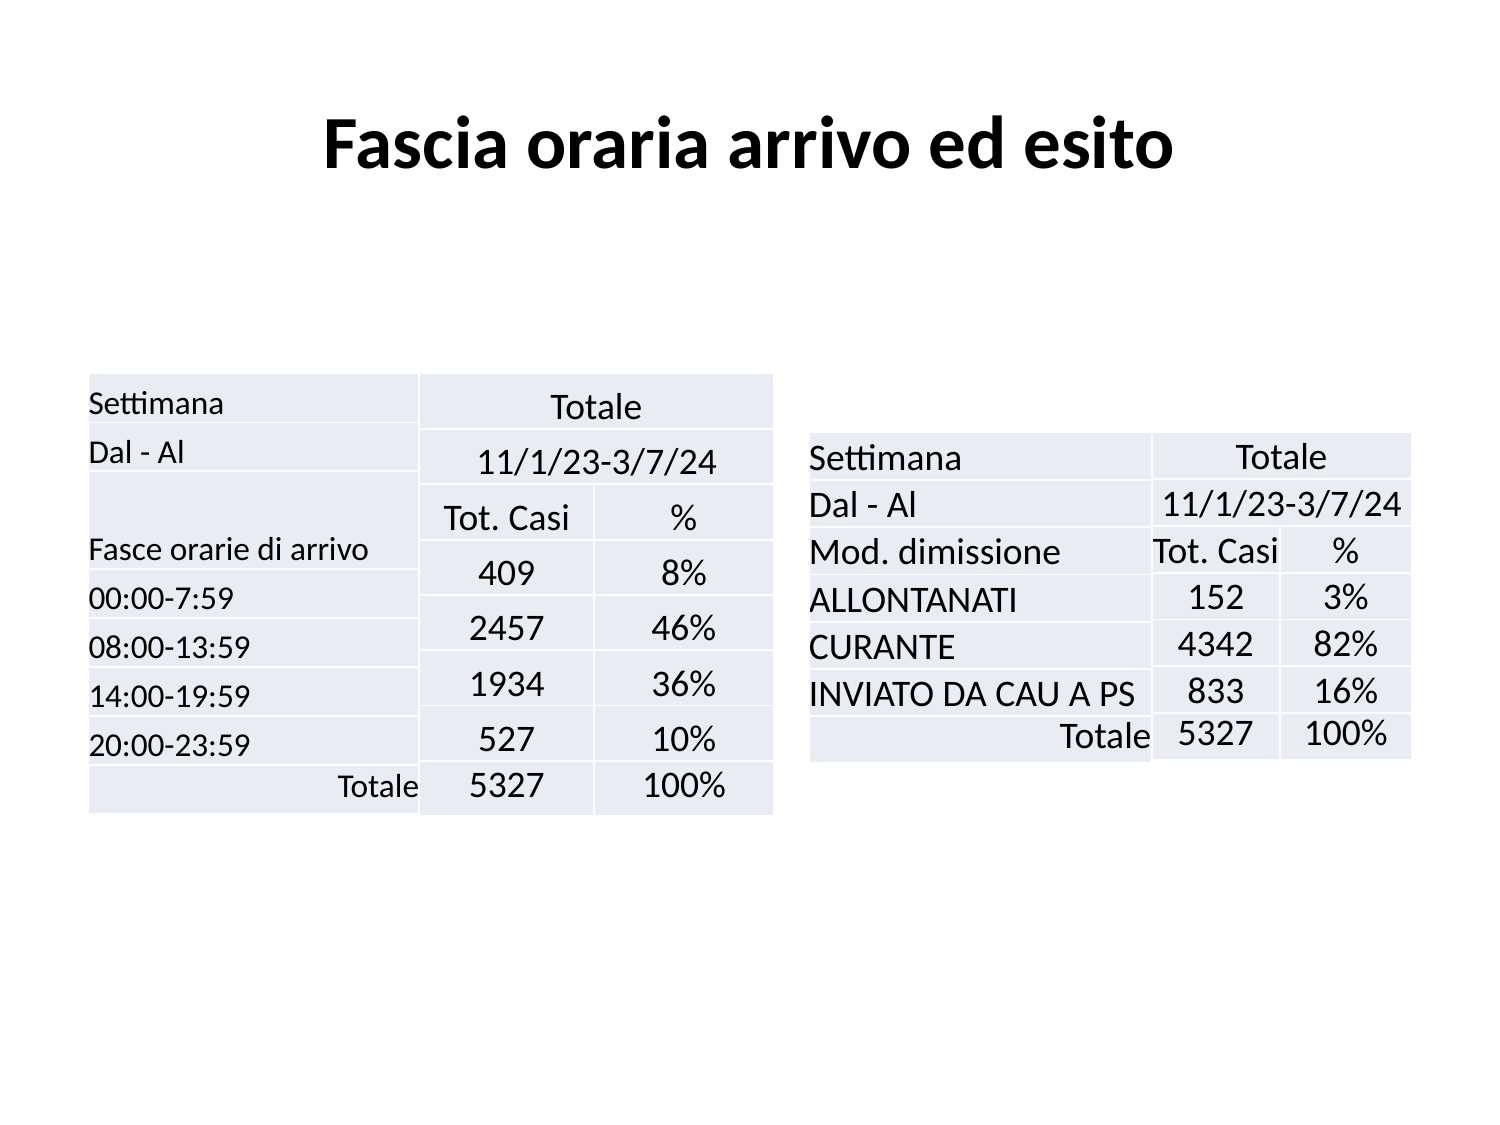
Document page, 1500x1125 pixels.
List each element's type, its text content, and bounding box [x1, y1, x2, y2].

table_header Settimana [89, 374, 418, 422]
table_cell 11/1/23-3/7/24 [1153, 480, 1411, 525]
table_header Totale [420, 374, 773, 428]
table_cell 152 [1153, 574, 1279, 619]
table_cell 11/1/23-3/7/24 [420, 430, 773, 483]
table_cell 527 [420, 706, 593, 760]
table_cell 3% [1281, 574, 1411, 619]
table_cell CURANTE [810, 623, 1151, 668]
table_cell Tot. Casi [420, 485, 593, 539]
table_cell 36% [595, 651, 773, 705]
table_cell Mod. dimissione [810, 528, 1151, 574]
table_cell 46% [595, 596, 773, 649]
table_cell 100% [595, 762, 773, 815]
table_header Settimana [810, 433, 1151, 479]
table_cell Totale [810, 717, 1151, 762]
table_cell 1934 [420, 651, 593, 705]
table_cell 833 [1153, 667, 1279, 712]
table_cell 8% [595, 541, 773, 594]
table_cell 5327 [1153, 714, 1279, 759]
table_cell 08:00-13:59 [89, 619, 418, 666]
table_cell ALLONTANATI [810, 575, 1151, 621]
table_cell 14:00-19:59 [89, 668, 418, 715]
table_cell 409 [420, 541, 593, 594]
table_cell 4342 [1153, 620, 1279, 665]
table_cell 10% [595, 706, 773, 760]
table_header Totale [1153, 433, 1411, 478]
table_cell 100% [1281, 714, 1411, 759]
table_cell Fasce orarie di arrivo [89, 472, 418, 568]
table_cell 2457 [420, 596, 593, 649]
title Fascia oraria arrivo ed esito [75, 45, 1425, 233]
table_cell 5327 [420, 762, 593, 815]
table_cell % [595, 485, 773, 539]
table_cell Dal - Al [89, 423, 418, 470]
table_cell 00:00-7:59 [89, 570, 418, 617]
table_cell 20:00-23:59 [89, 717, 418, 764]
table_cell INVIATO DA CAU A PS [810, 670, 1151, 715]
table_cell % [1281, 527, 1411, 572]
table_cell Dal - Al [810, 481, 1151, 526]
table_cell Tot. Casi [1153, 527, 1279, 572]
table_cell 16% [1281, 667, 1411, 712]
table_cell 82% [1281, 620, 1411, 665]
table_cell Totale [89, 766, 418, 813]
